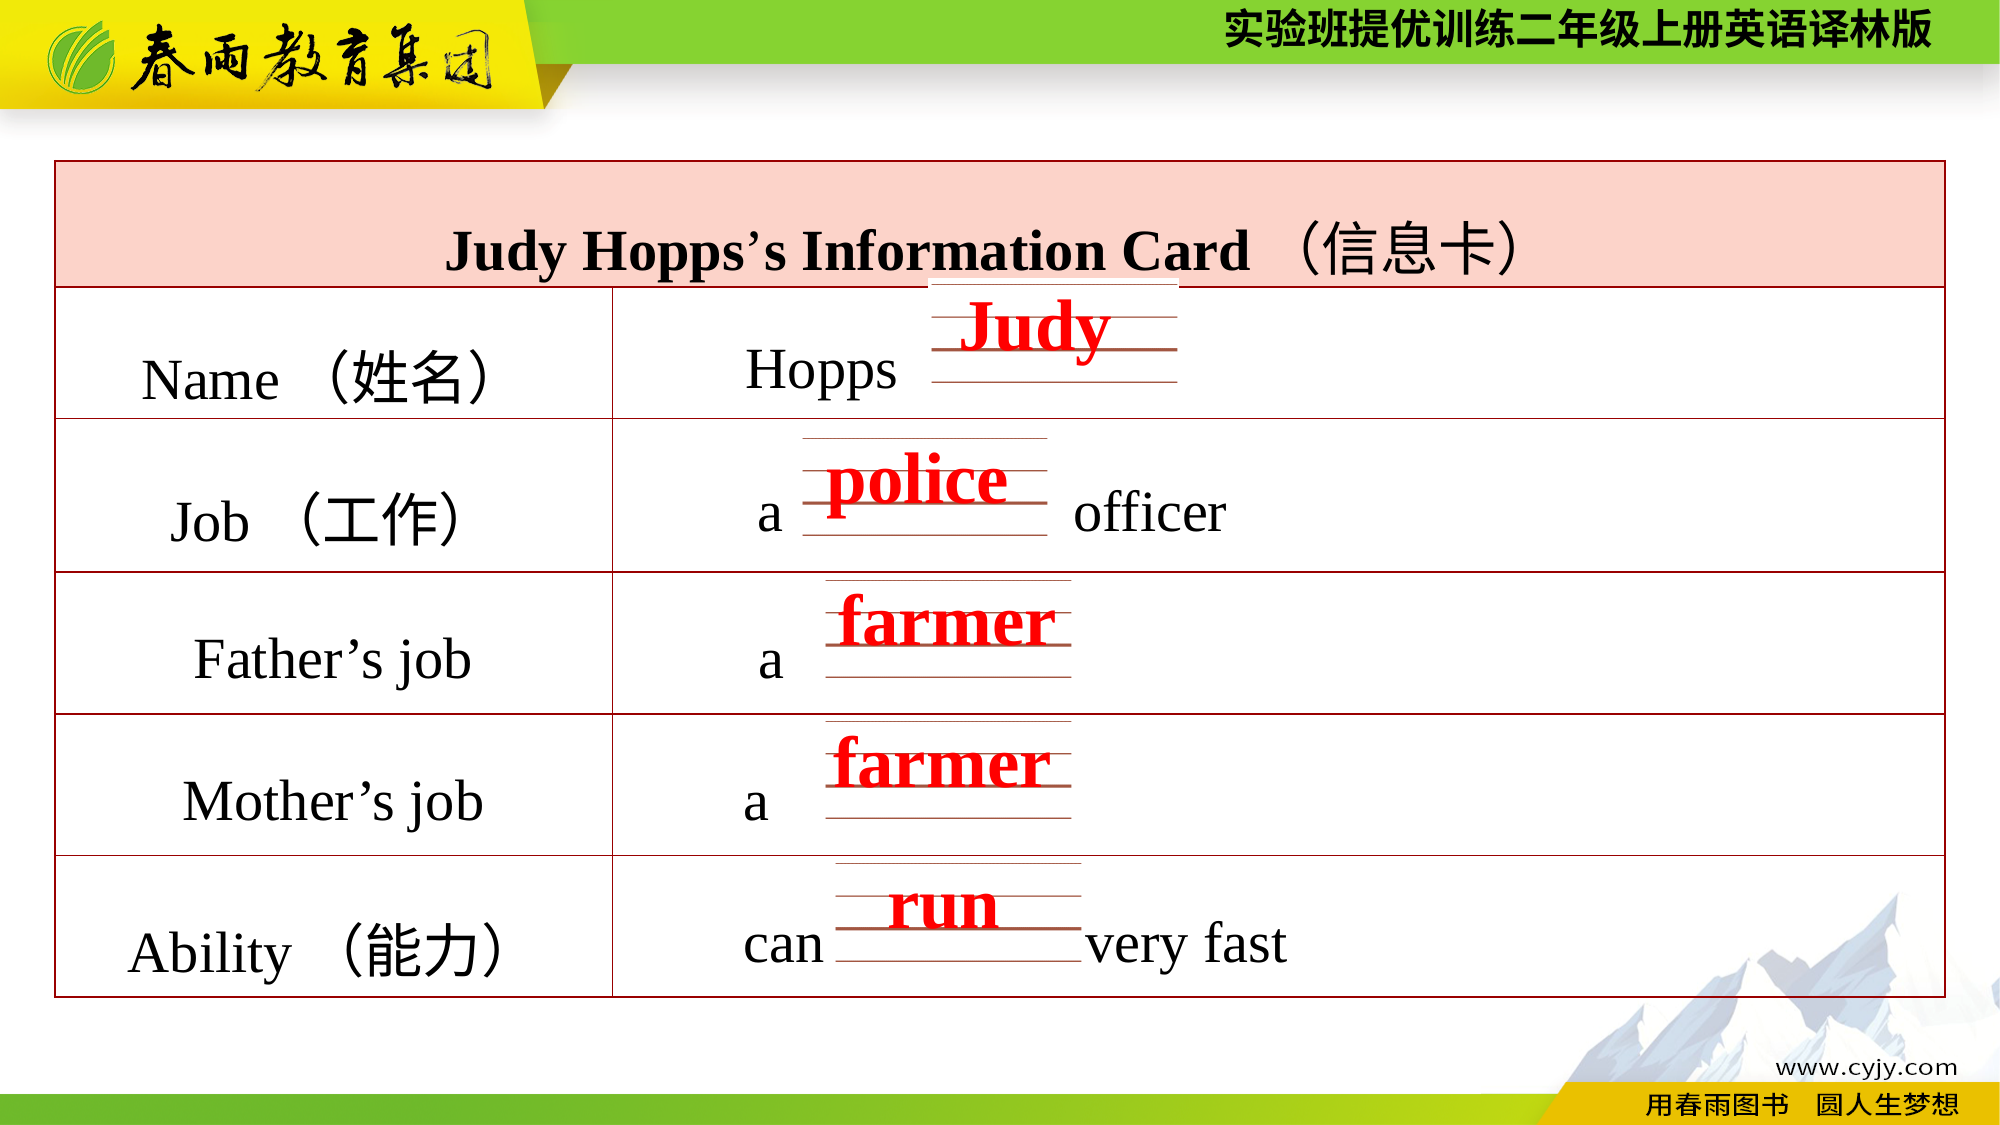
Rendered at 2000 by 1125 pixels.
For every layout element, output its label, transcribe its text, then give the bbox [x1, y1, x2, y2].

text_box Judy [943, 269, 1146, 277]
table_header Judy Hopps’s Information Card（信息卡） [56, 162, 1944, 286]
text_box run [854, 848, 1034, 856]
text_box farmer [823, 565, 1073, 573]
text_box police [811, 423, 1025, 430]
table_cell Ability（能力） [56, 856, 612, 996]
table_cell Mother’s job [56, 715, 612, 855]
table_cell a [613, 715, 1944, 855]
table_cell Hopps [613, 288, 1944, 418]
table_cell can very fast [613, 856, 1944, 996]
table_cell Job（工作） [56, 419, 612, 571]
table_cell a [613, 573, 1944, 713]
table_cell Father’s job [56, 573, 612, 713]
table_cell a officer [613, 419, 1944, 571]
text_box farmer [818, 707, 1068, 717]
picture [0, 0, 2000, 1125]
table_cell Name（姓名） [56, 288, 612, 418]
